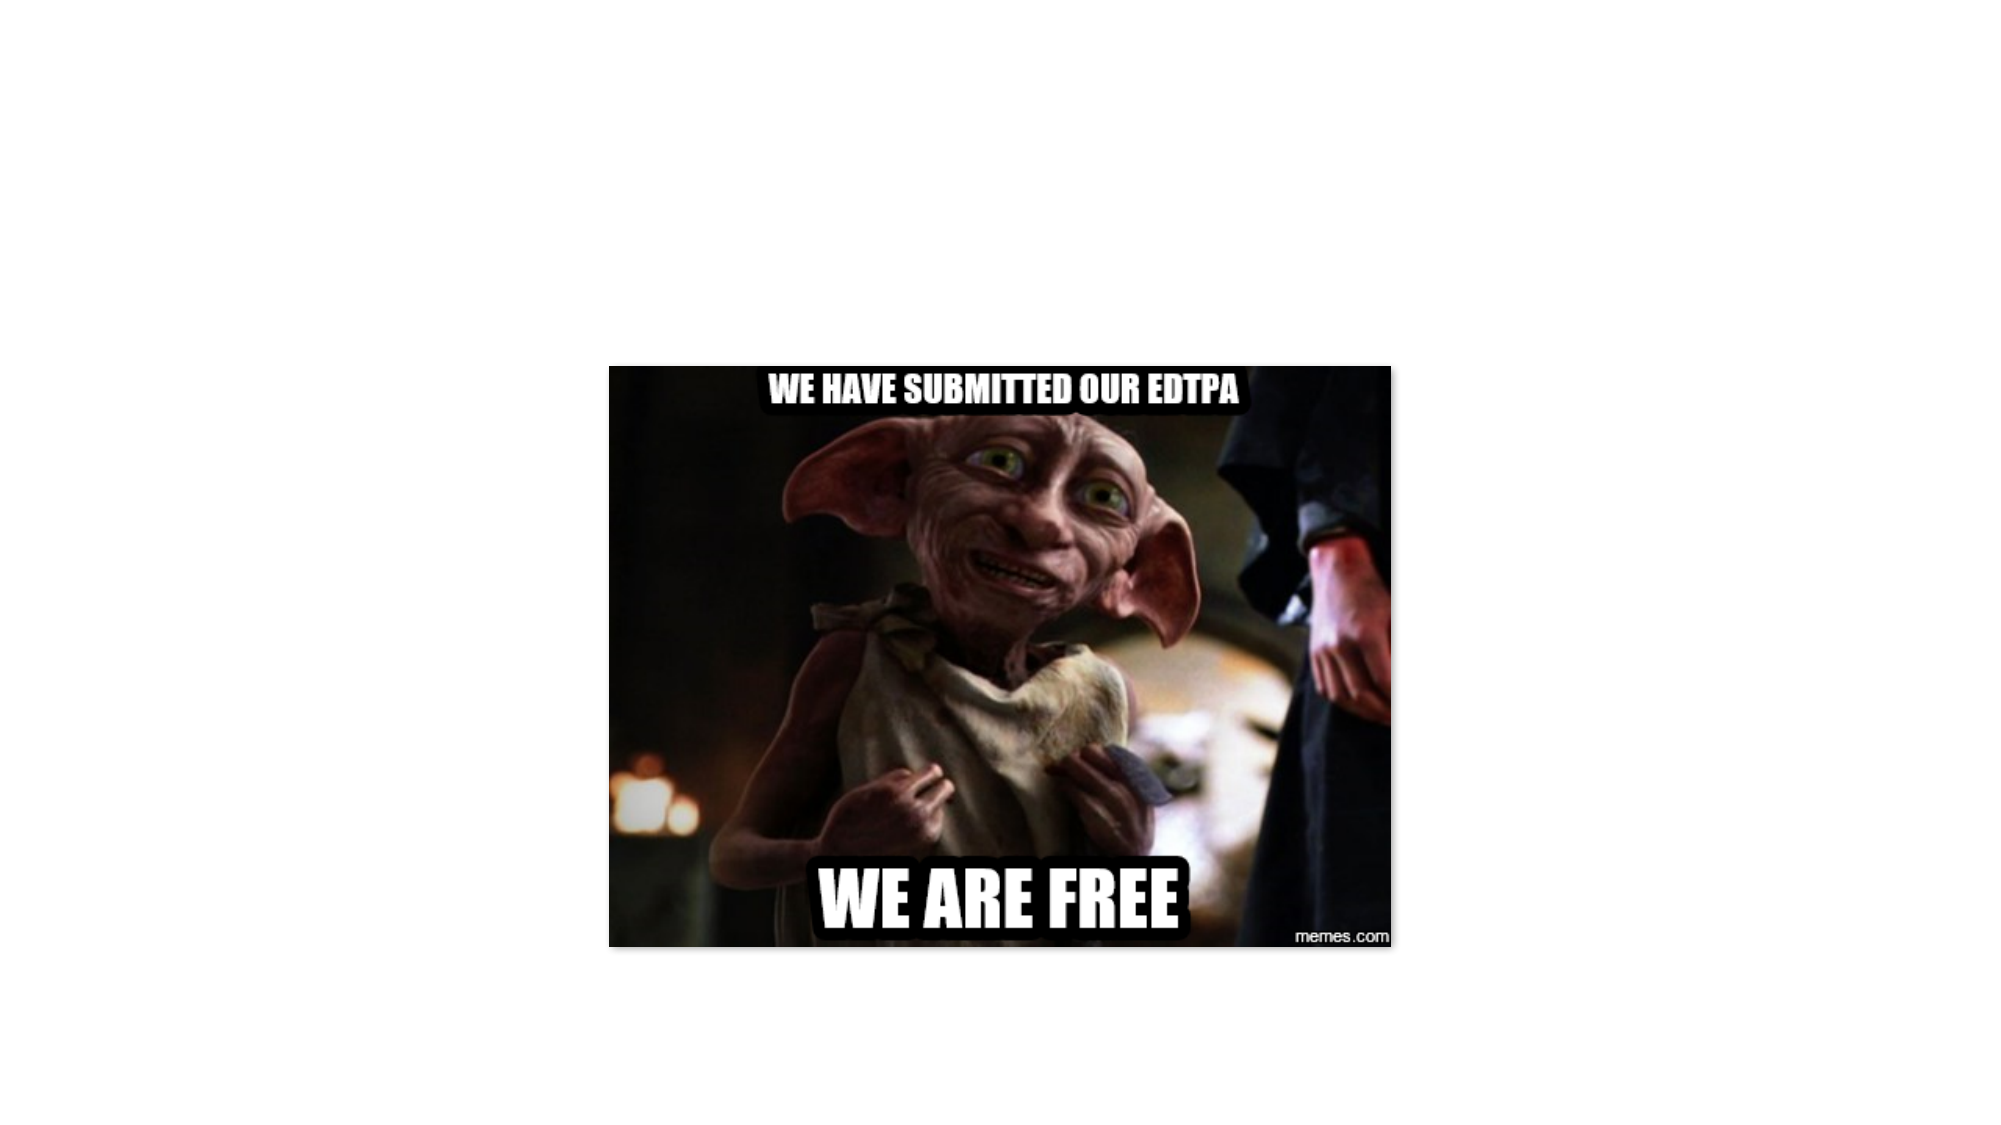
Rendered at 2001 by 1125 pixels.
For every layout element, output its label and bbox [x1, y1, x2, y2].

picture [609, 366, 1391, 947]
